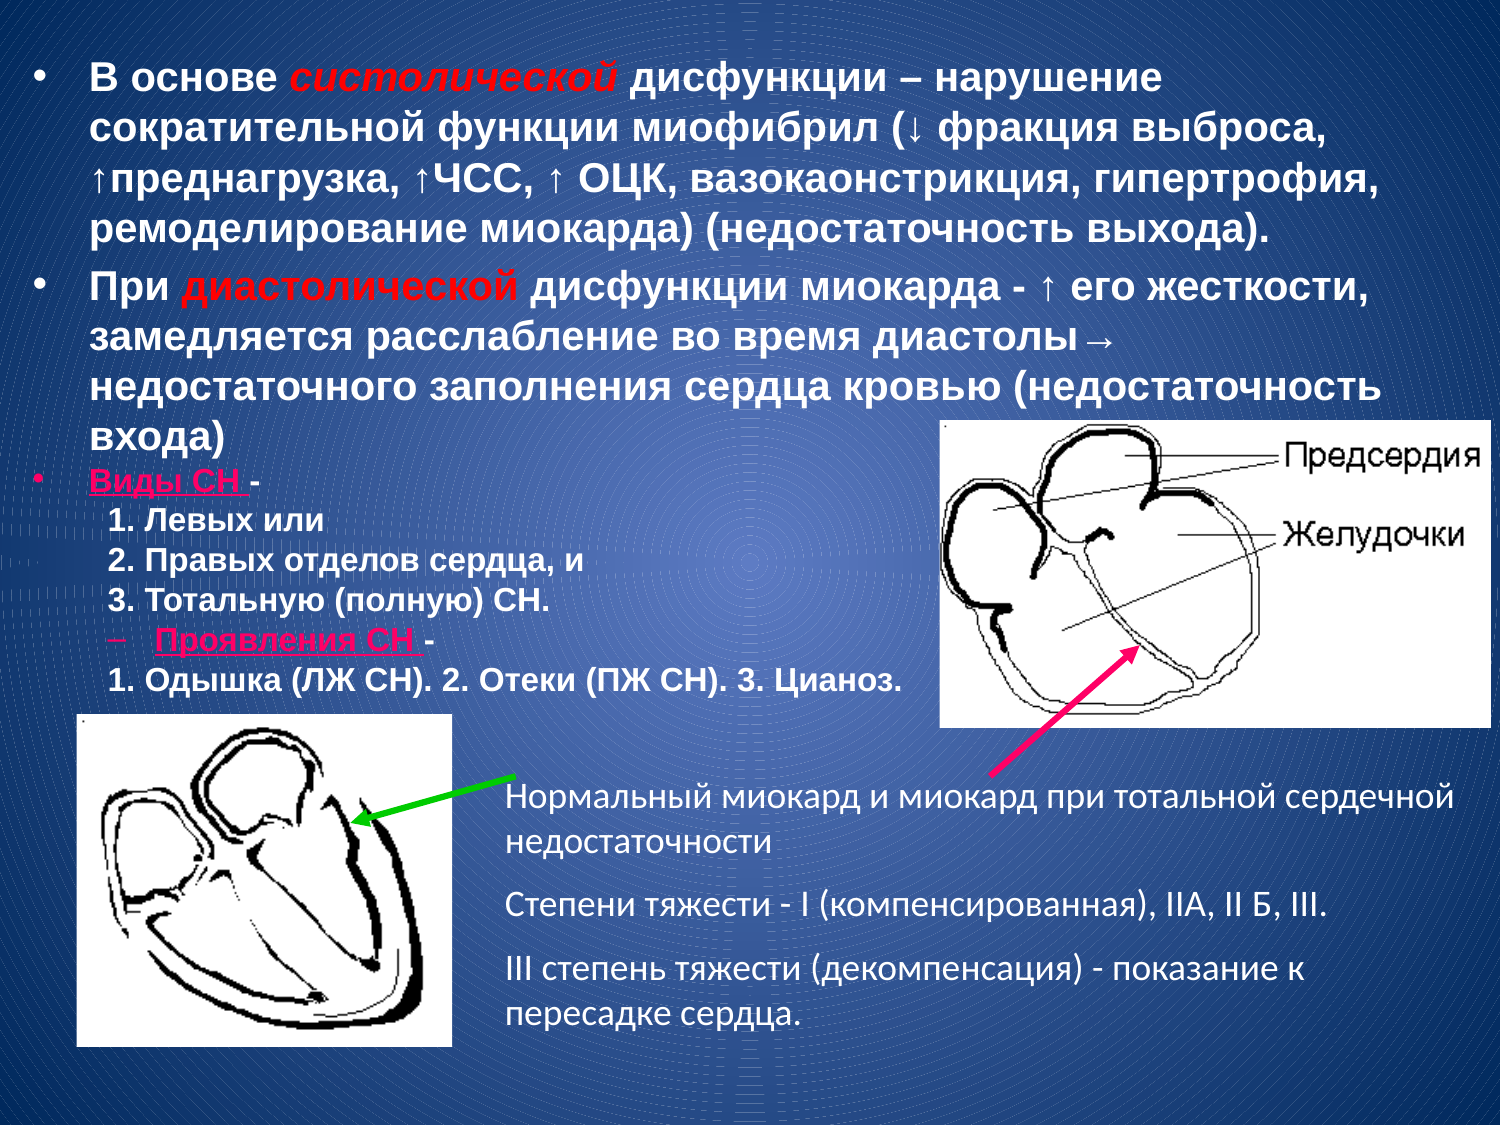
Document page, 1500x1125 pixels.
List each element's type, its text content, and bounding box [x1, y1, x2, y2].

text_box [939, 420, 1492, 729]
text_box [76, 714, 453, 1047]
text_box Нормальный миокард и миокард при тотальной сердечной недостаточности Степени тяжести - I (компенсированная), IIA, II Б, III. III степень тяжести (декомпенсация) - показание к пересадке сердца. [490, 763, 1483, 1041]
list В основе систолической дисфункции – нарушение сократительной функции миофибрил (↓ фракция выброса, ↑преднагрузка, ↑ЧСС, ↑ ОЦК, вазокаонстрикция, гипертрофия, ремоделирование миокарда) (недостаточность выхода). При диастолической дисфункции миокарда - ↑ его жесткости, замедляется расслабление во время диастолы→ недостаточного заполнения сердца кровью (недостаточность входа) Виды СН - 1. Левых или 2. Правых отделов сердца, и 3. Тотальную (полную) СН. Проявления СН - 1. Одышка (ЛЖ СН). 2. Отеки (ПЖ СН). 3. Цианоз. [17, 42, 1471, 1005]
